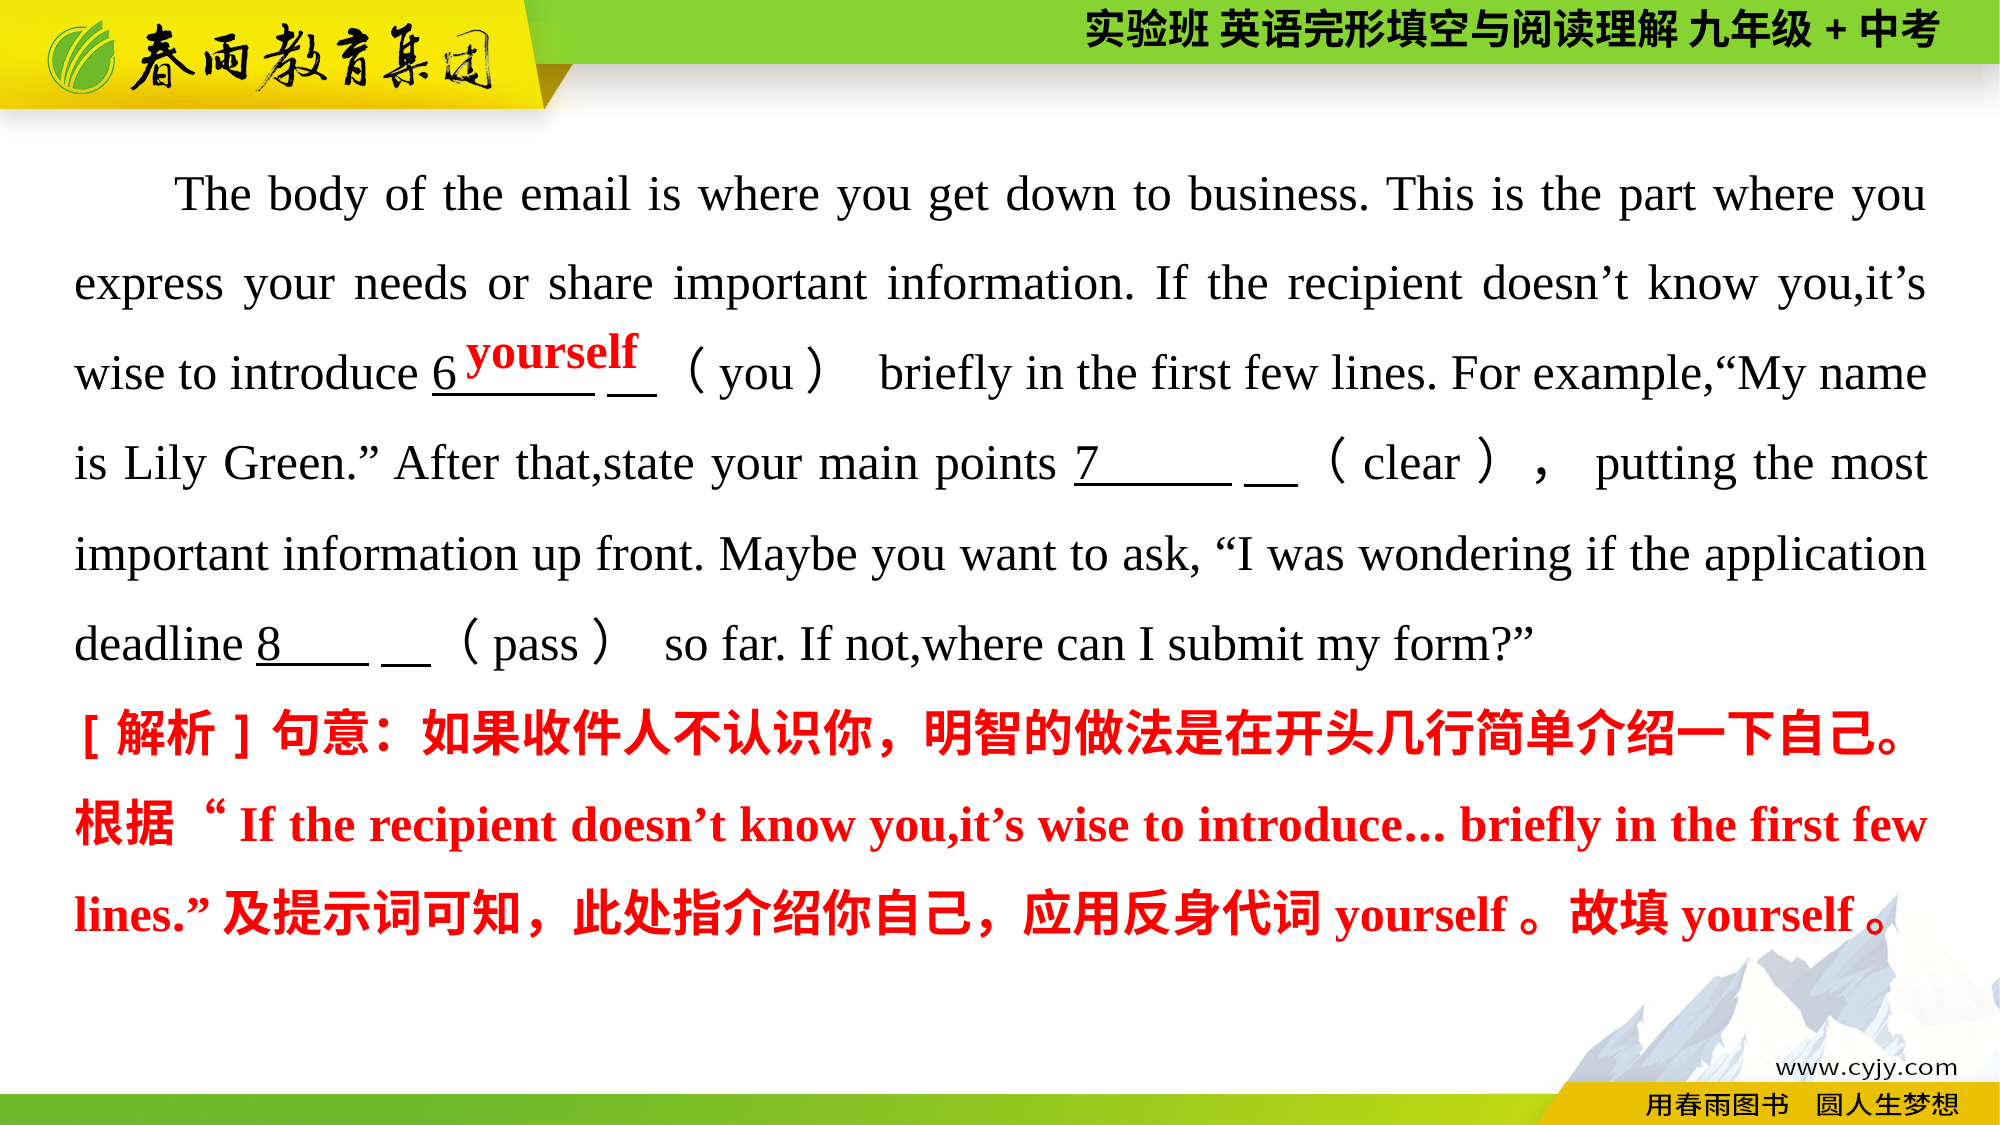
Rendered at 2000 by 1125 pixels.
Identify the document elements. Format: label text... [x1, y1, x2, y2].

picture [0, 0, 2000, 1125]
text_box yourself [451, 311, 654, 387]
text_box [解析]句意：如果收件人不认识你，明智的做法是在开头几行简单介绍一下自己。根据“If the recipient doesn’t know you,it’s wise to introduce... briefly in the first few lines.”及提示词可知，此处指介绍你自己，应用反身代词yourself。故填yourself。 [59, 683, 1944, 949]
list The body of the email is where you get down to business. This is the part where you express your needs or share important information. If the recipient doesn’t know you,it’s wise to introduce 6 （you） briefly in the first few lines. For example,“My name is Lily Green.” After that,state your main points 7 （clear），putting the most important information up front. Maybe you want to ask, “I was wondering if the application deadline 8 （pass） so far. If not,where can I submit my form?” [59, 122, 1944, 683]
